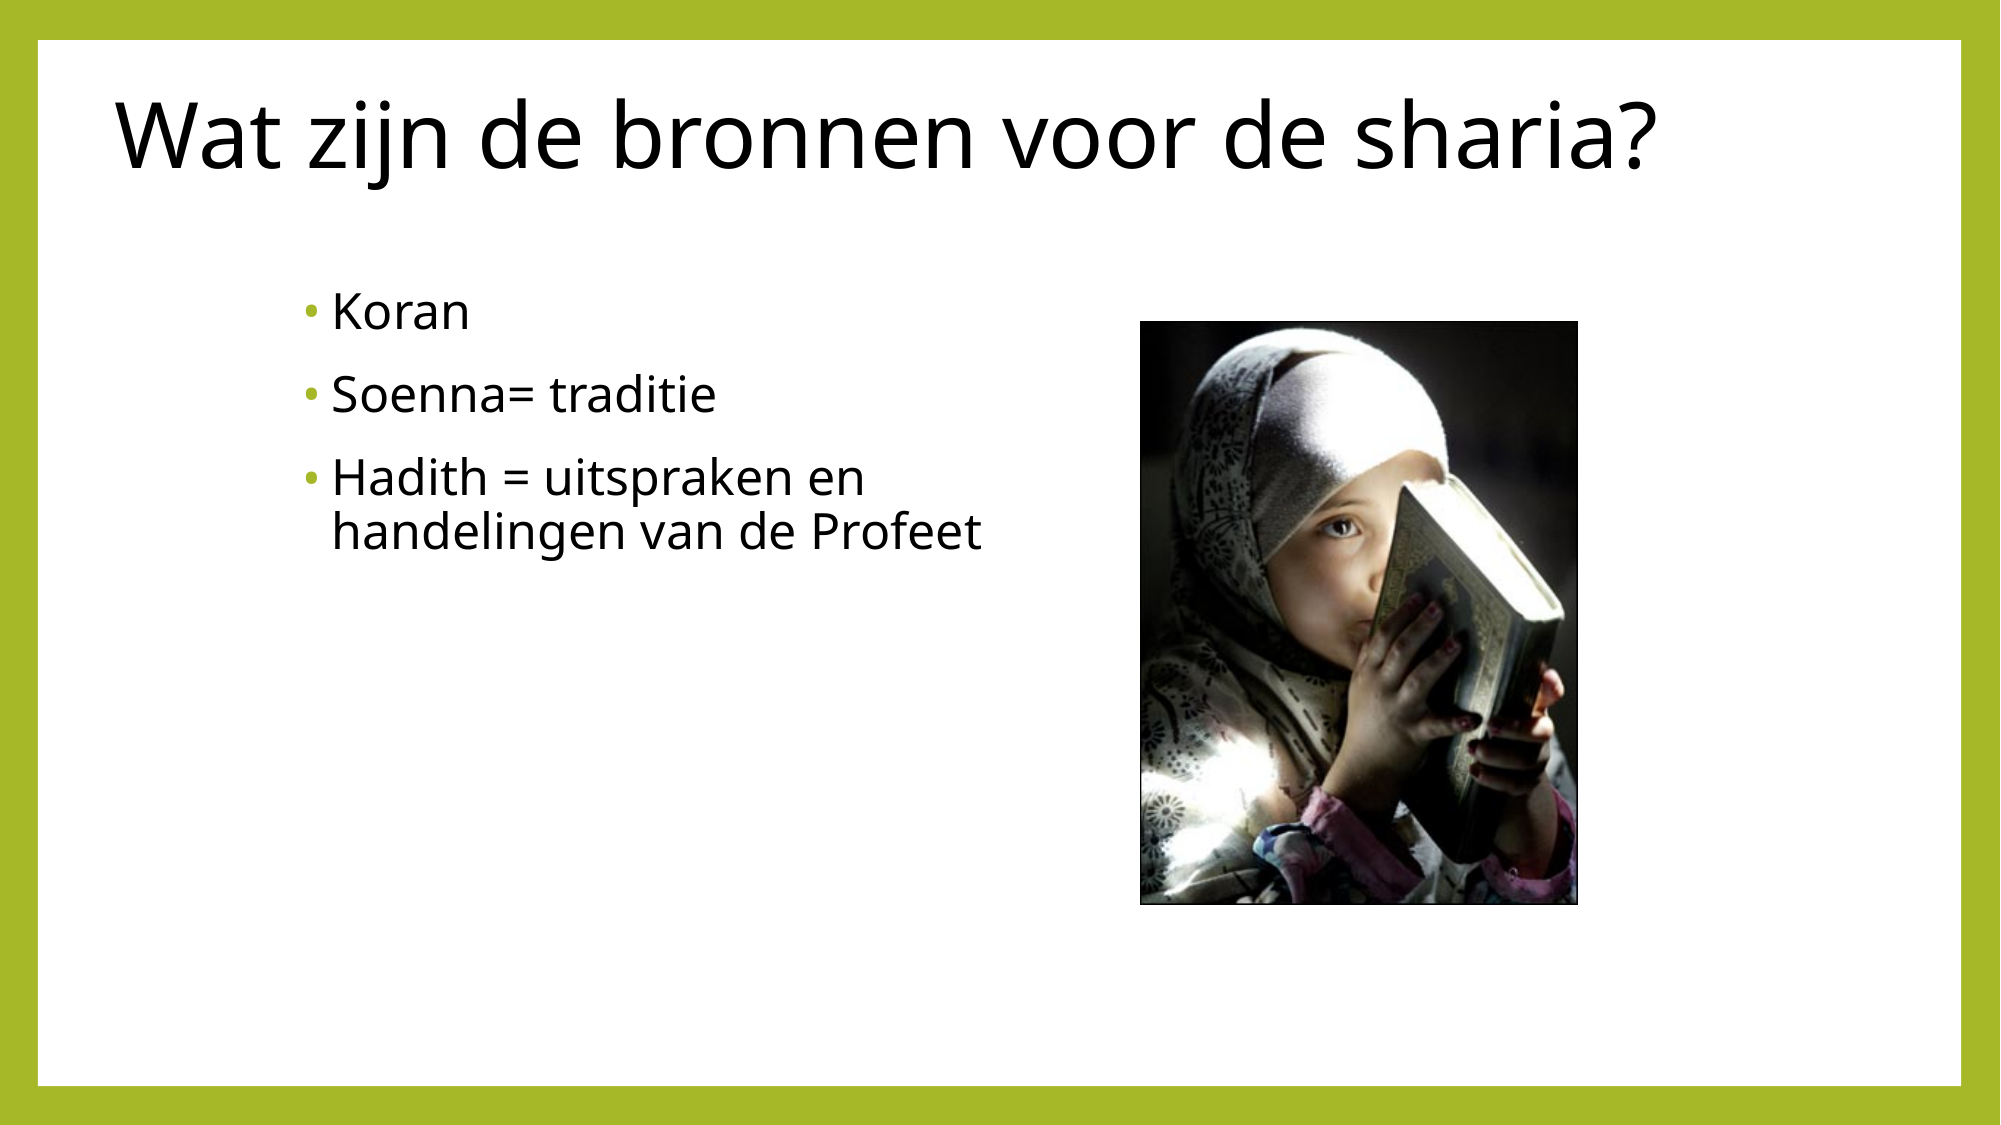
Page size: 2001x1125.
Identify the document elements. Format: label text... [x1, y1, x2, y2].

list Koran Soenna= traditie Hadith = uitspraken en handelingen van de Profeet [279, 278, 1049, 1028]
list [1140, 320, 1578, 906]
title Wat zijn de bronnen voor de sharia? [99, 45, 1900, 233]
